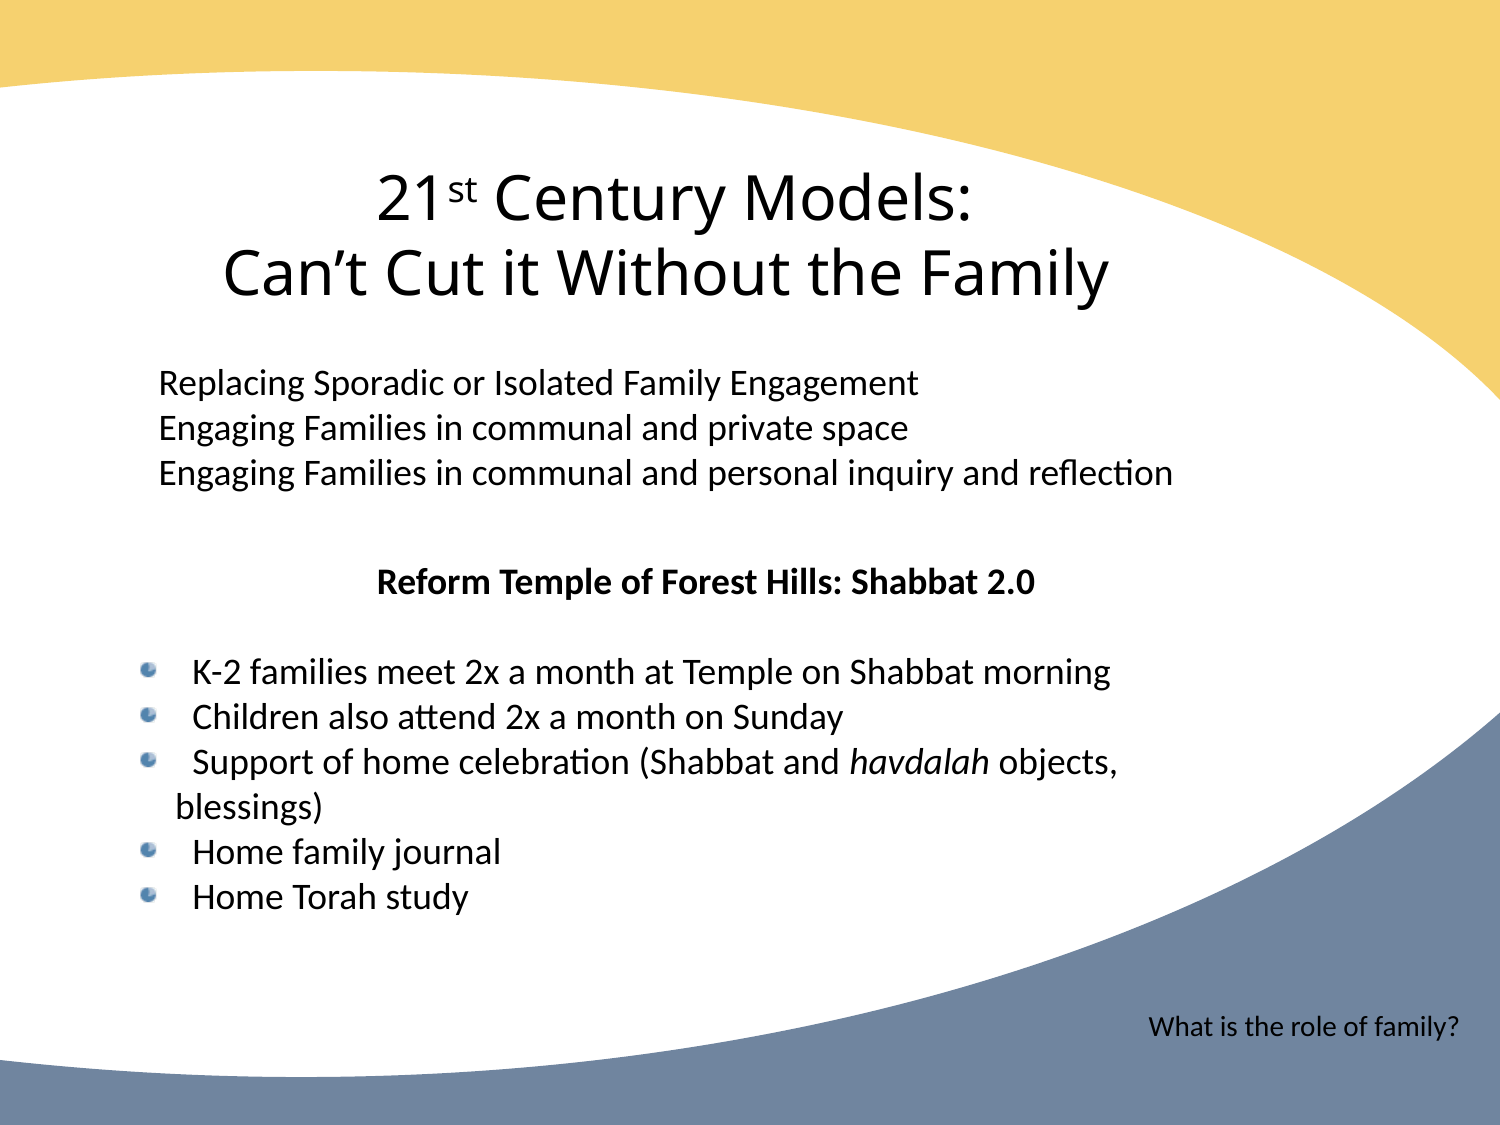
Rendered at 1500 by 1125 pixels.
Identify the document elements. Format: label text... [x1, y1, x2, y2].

text_box What is the role of family? [962, 999, 1475, 1050]
picture [139, 886, 158, 904]
text_box Replacing Sporadic or Isolated Family Engagement Engaging Families in communal and private space Engaging Families in communal and personal inquiry and reflection [143, 350, 1199, 501]
picture [139, 841, 158, 859]
picture [139, 661, 158, 679]
text_box [0, 712, 1500, 1125]
text_box Reform Temple of Forest Hills: Shabbat 2.0 K-2 families meet 2x a month at Temple on Shabbat morning Children also attend 2x a month on Sunday Support of home celebration (Shabbat and havdalah objects, blessings) Home family journal Home Torah study [125, 549, 1288, 925]
picture [139, 751, 158, 769]
text_box 21st Century Models: Can’t Cut it Without the Family [149, 151, 1200, 316]
text_box [0, 0, 1500, 400]
picture [139, 706, 158, 724]
